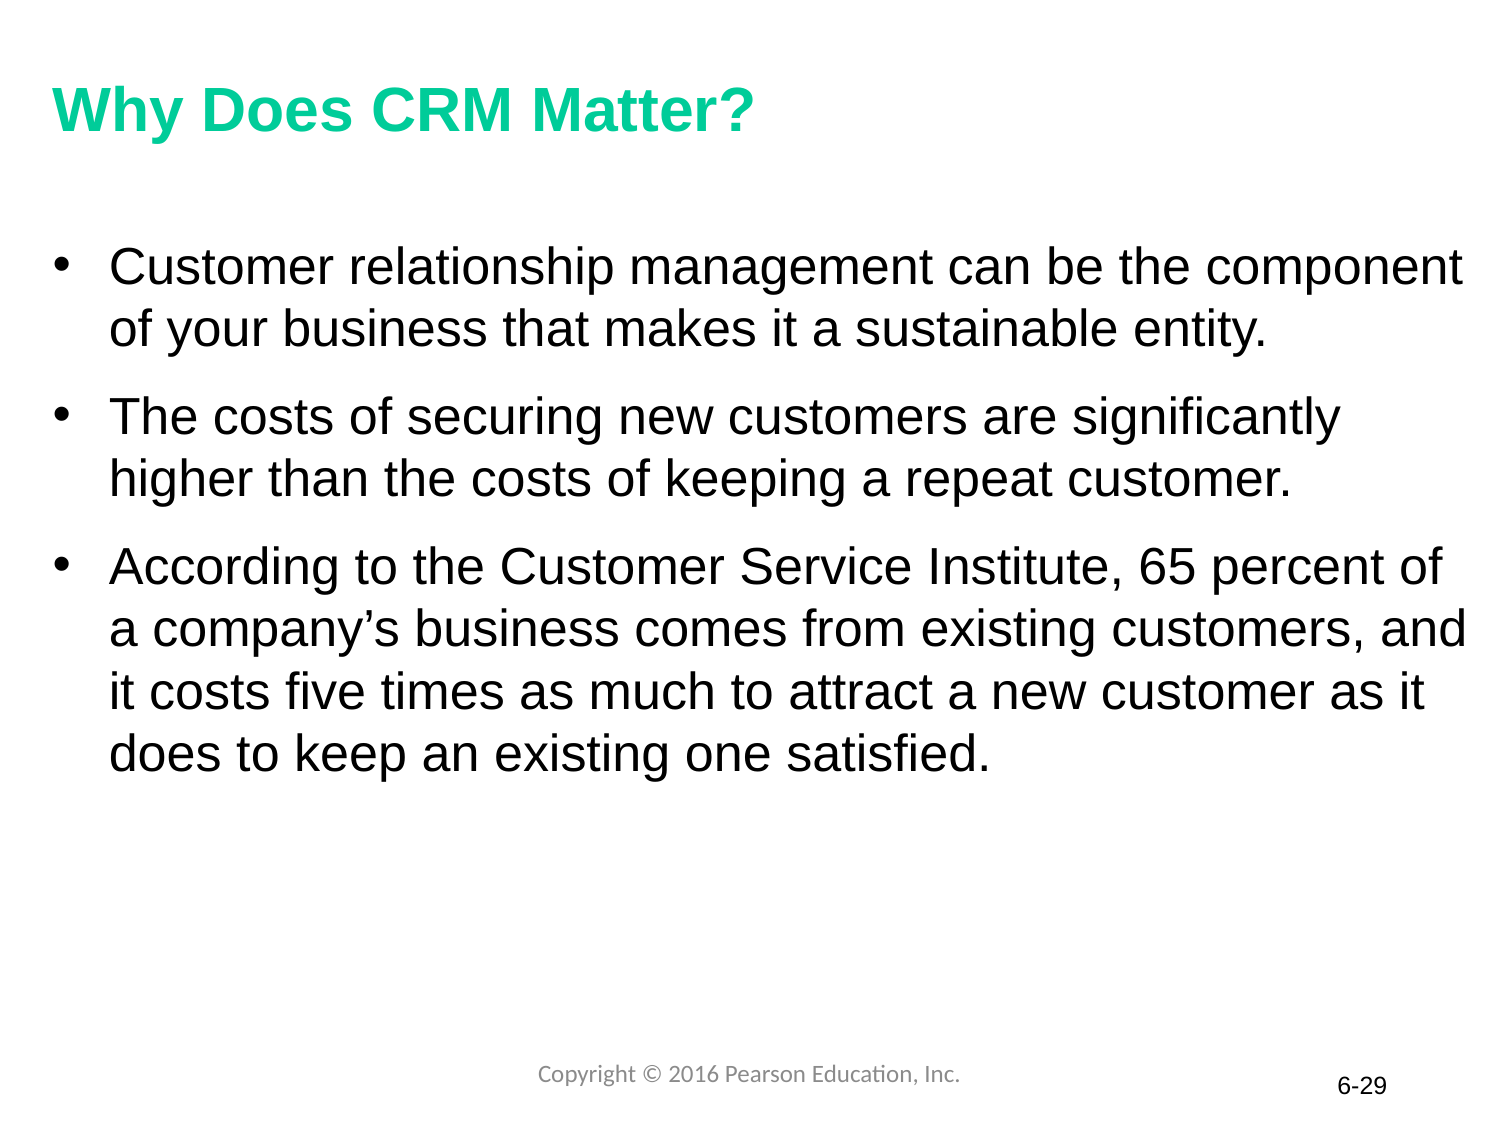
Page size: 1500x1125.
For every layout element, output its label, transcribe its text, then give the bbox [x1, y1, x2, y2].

title Why Does CRM Matter? [37, 12, 1388, 200]
footer Copyright © 2016 Pearson Education, Inc. [512, 1042, 988, 1103]
list Customer relationship management can be the component of your business that makes it a sustainable entity. The costs of securing new customers are significantly higher than the costs of keeping a repeat customer. According to the Customer Service Institute, 65 percent of a company’s business comes from existing customers, and it costs five times as much to attract a new customer as it does to keep an existing one satisfied. [37, 224, 1500, 968]
